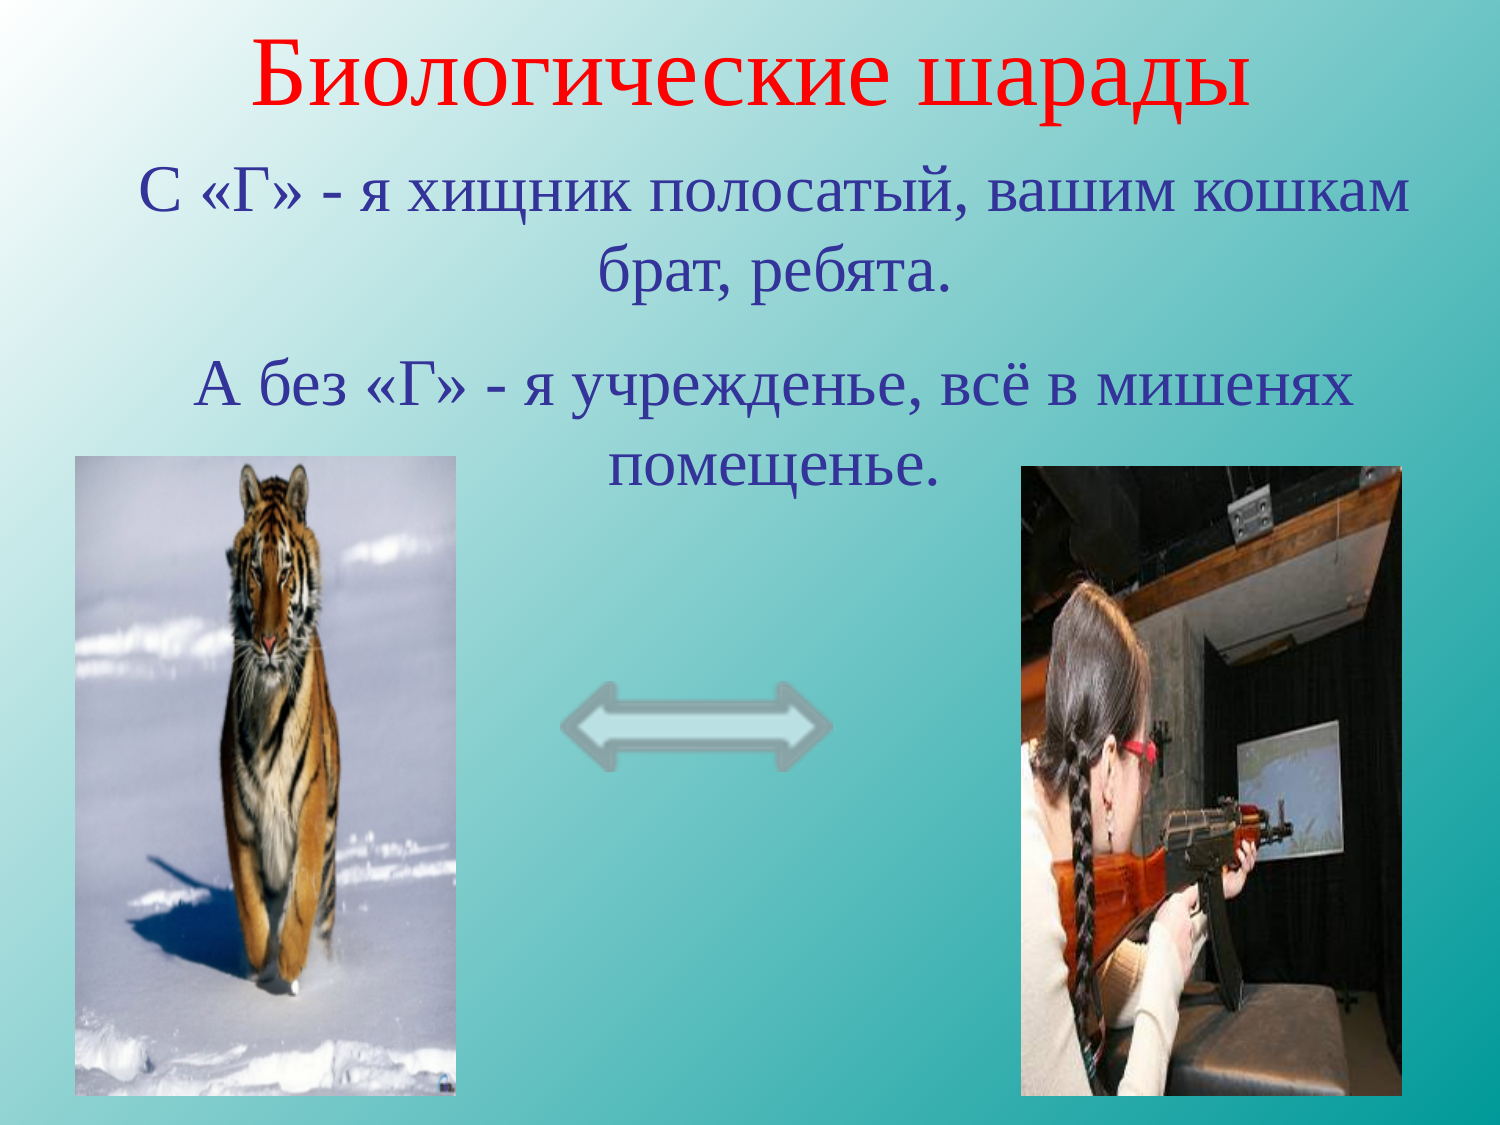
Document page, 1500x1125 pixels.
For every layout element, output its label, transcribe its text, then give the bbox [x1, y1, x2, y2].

picture [560, 680, 833, 772]
title Биологические шарады [76, 0, 1428, 160]
list C «Г» - я хищник полосатый, вашим кошкам брат, ребята. А без «Г» - я учрежденье, всё в мишенях помещенье. [100, 136, 1451, 504]
picture [1021, 466, 1402, 1096]
picture [75, 455, 456, 1096]
